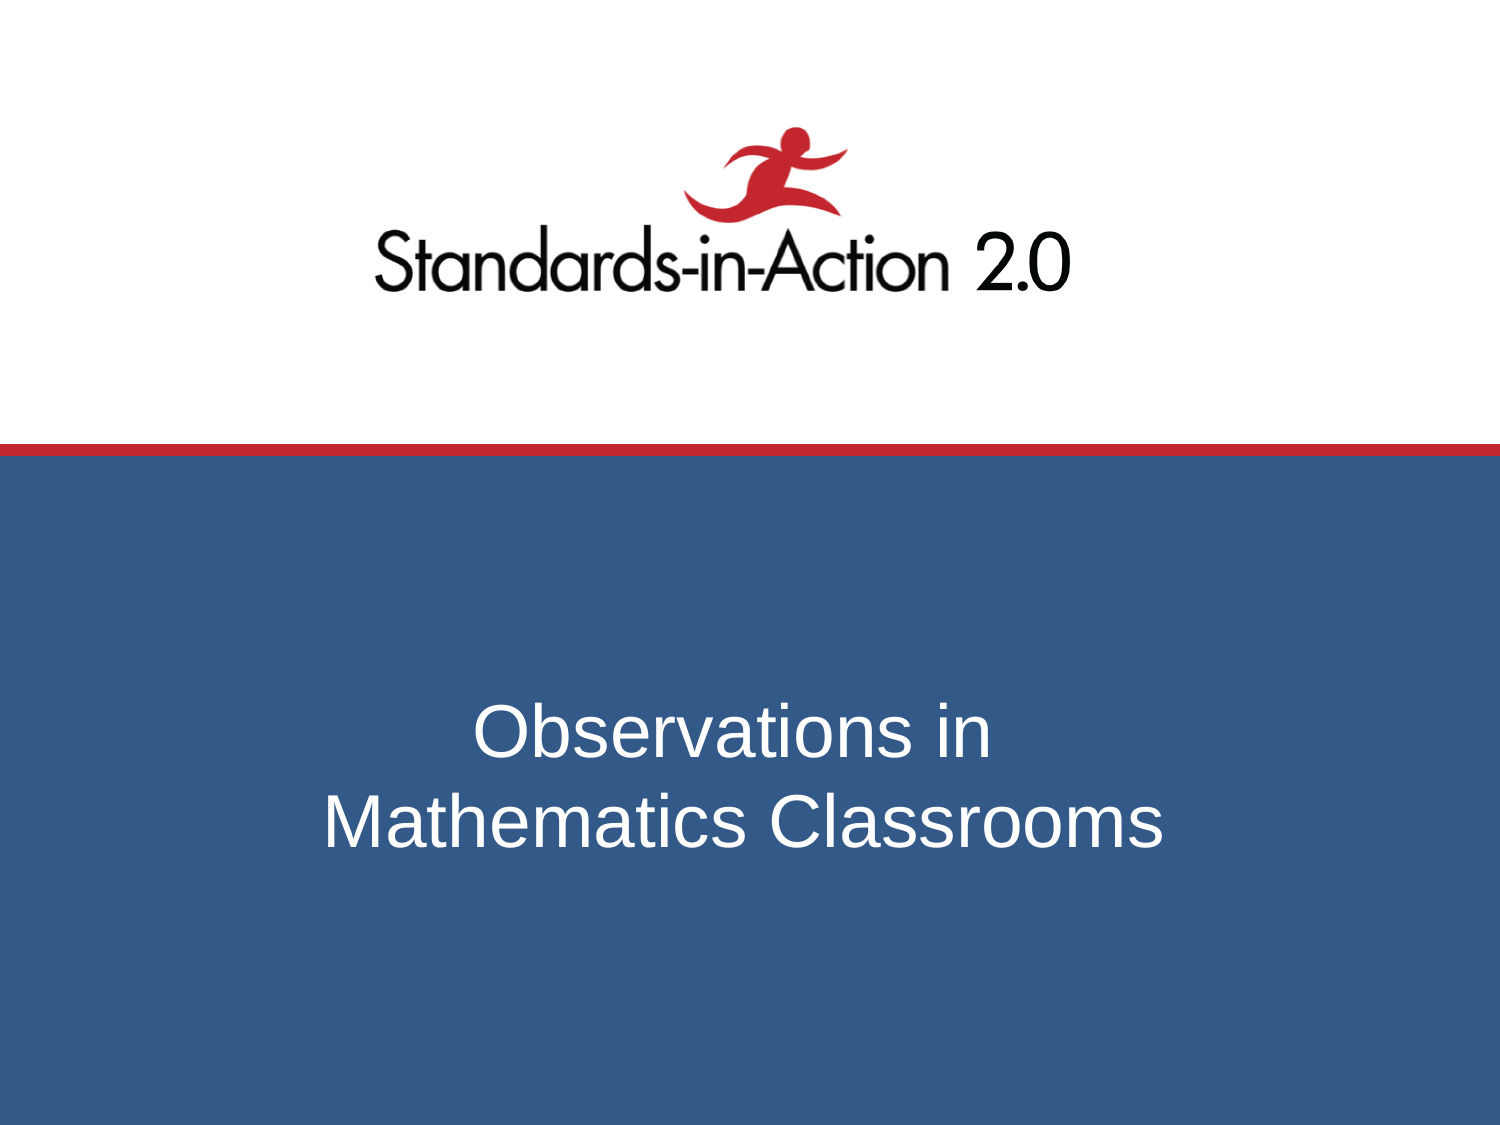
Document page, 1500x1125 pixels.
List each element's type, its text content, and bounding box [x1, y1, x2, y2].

picture [360, 121, 1093, 316]
title Observations in Mathematics Classrooms [24, 675, 1463, 878]
